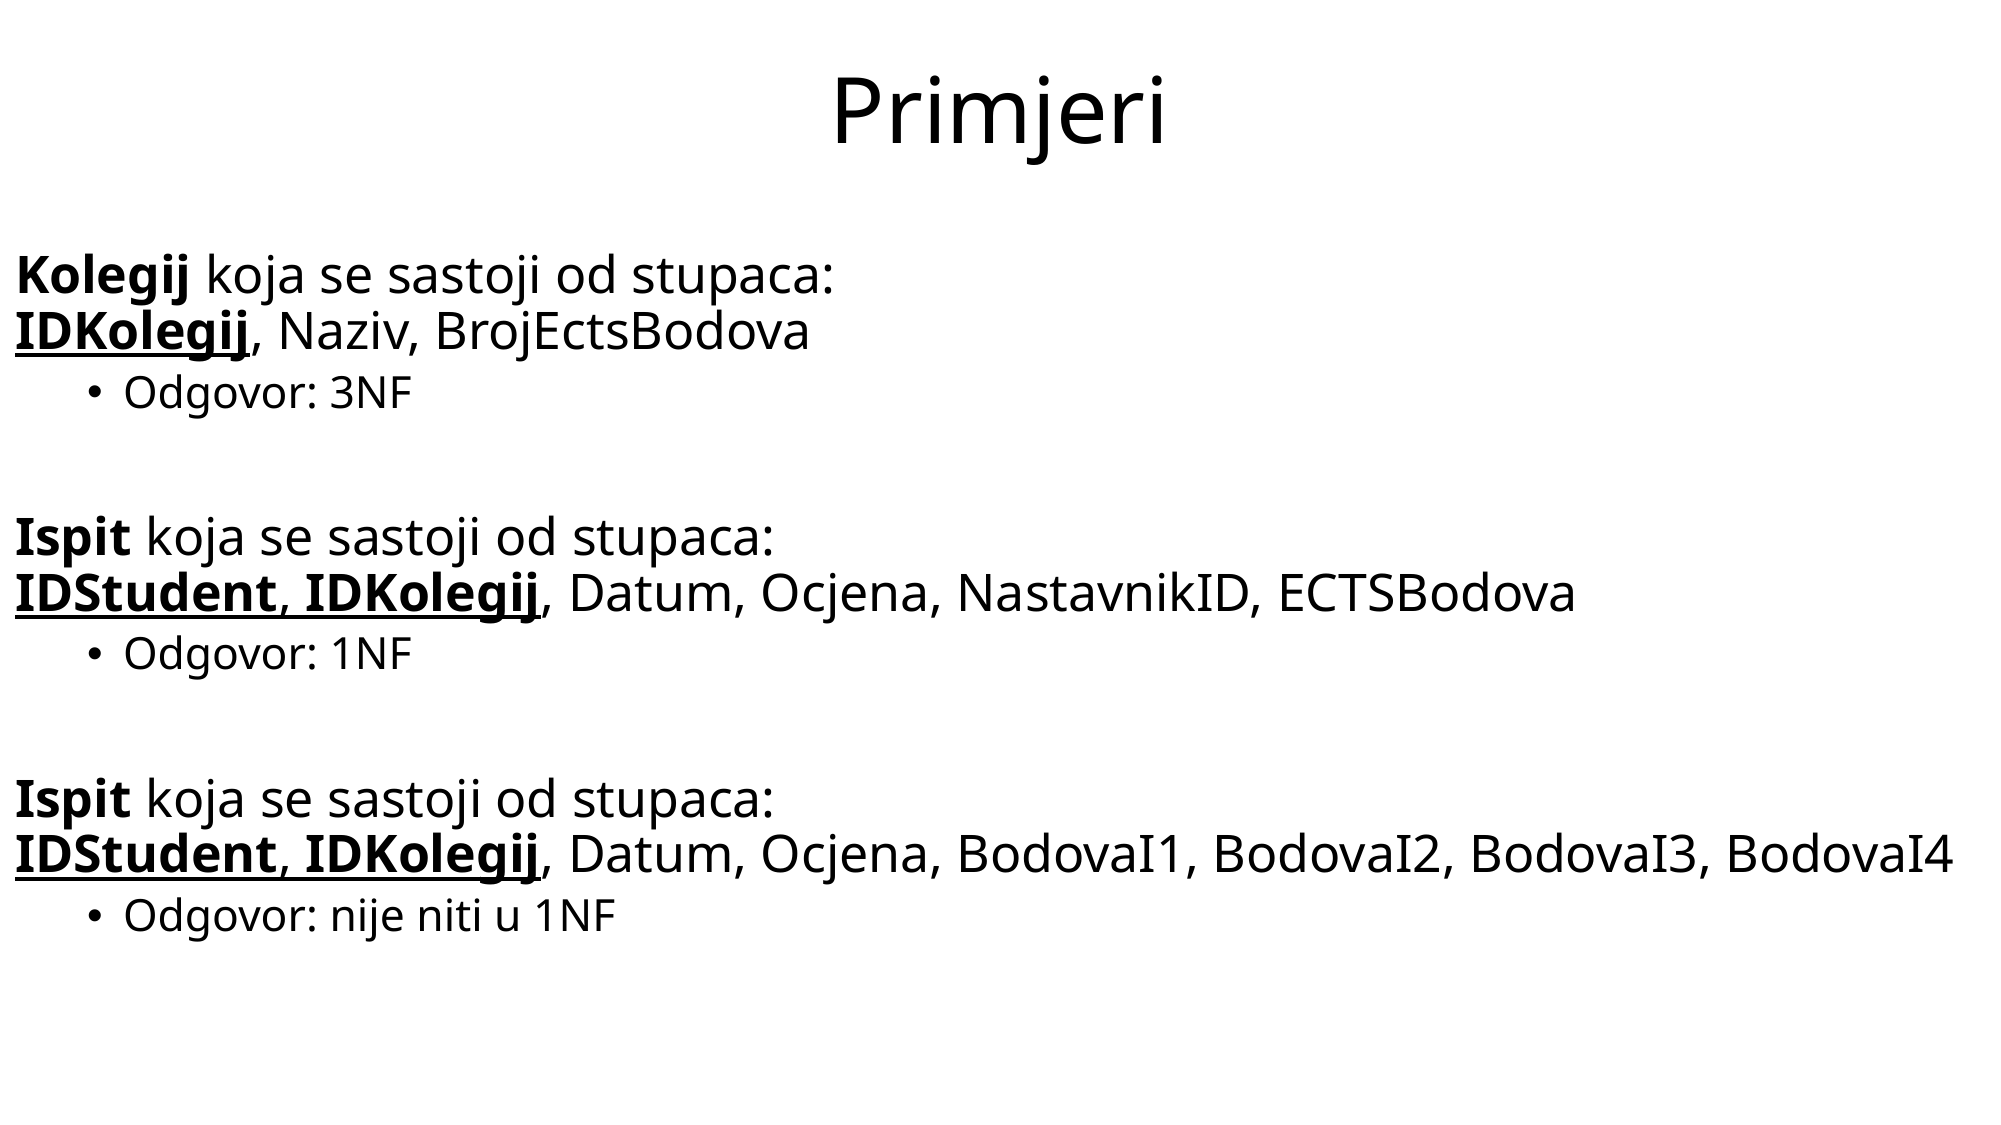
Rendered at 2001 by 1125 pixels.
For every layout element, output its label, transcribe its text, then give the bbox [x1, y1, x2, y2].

list Kolegij koja se sastoji od stupaca: IDKolegij, Naziv, BrojEctsBodova Odgovor: 3NF Ispit koja se sastoji od stupaca: IDStudent, IDKolegij, Datum, Ocjena, NastavnikID, ECTSBodova Odgovor: 1NF Ispit koja se sastoji od stupaca: IDStudent, IDKolegij, Datum, Ocjena, BodovaI1, BodovaI2, BodovaI3, BodovaI4 Odgovor: nije niti u 1NF [0, 241, 2000, 1014]
title Primjeri [0, 5, 2000, 223]
